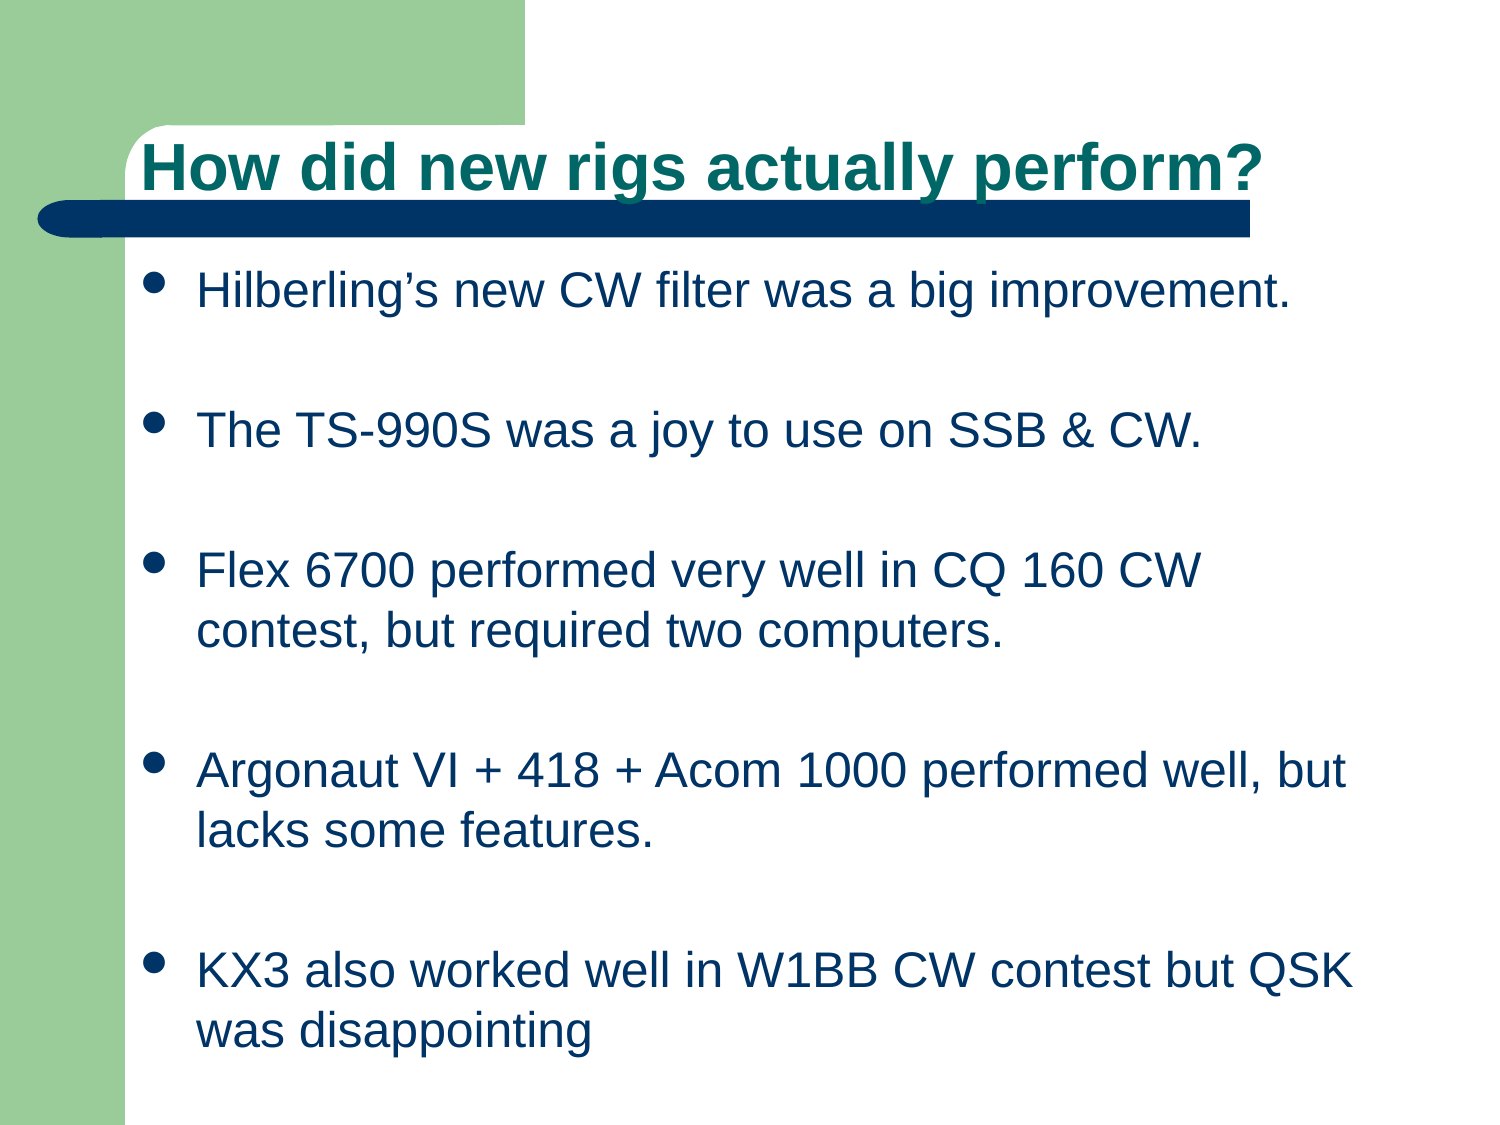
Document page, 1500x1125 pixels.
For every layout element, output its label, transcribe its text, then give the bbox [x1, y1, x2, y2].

title How did new rigs actually perform? [124, 124, 1426, 213]
list Hilberling’s new CW filter was a big improvement. The TS-990S was a joy to use on SSB & CW. Flex 6700 performed very well in CQ 160 CW contest, but required two computers. Argonaut VI + 418 + Acom 1000 performed well, but lacks some features. KX3 also worked well in W1BB CW contest but QSK was disappointing [124, 249, 1388, 1101]
